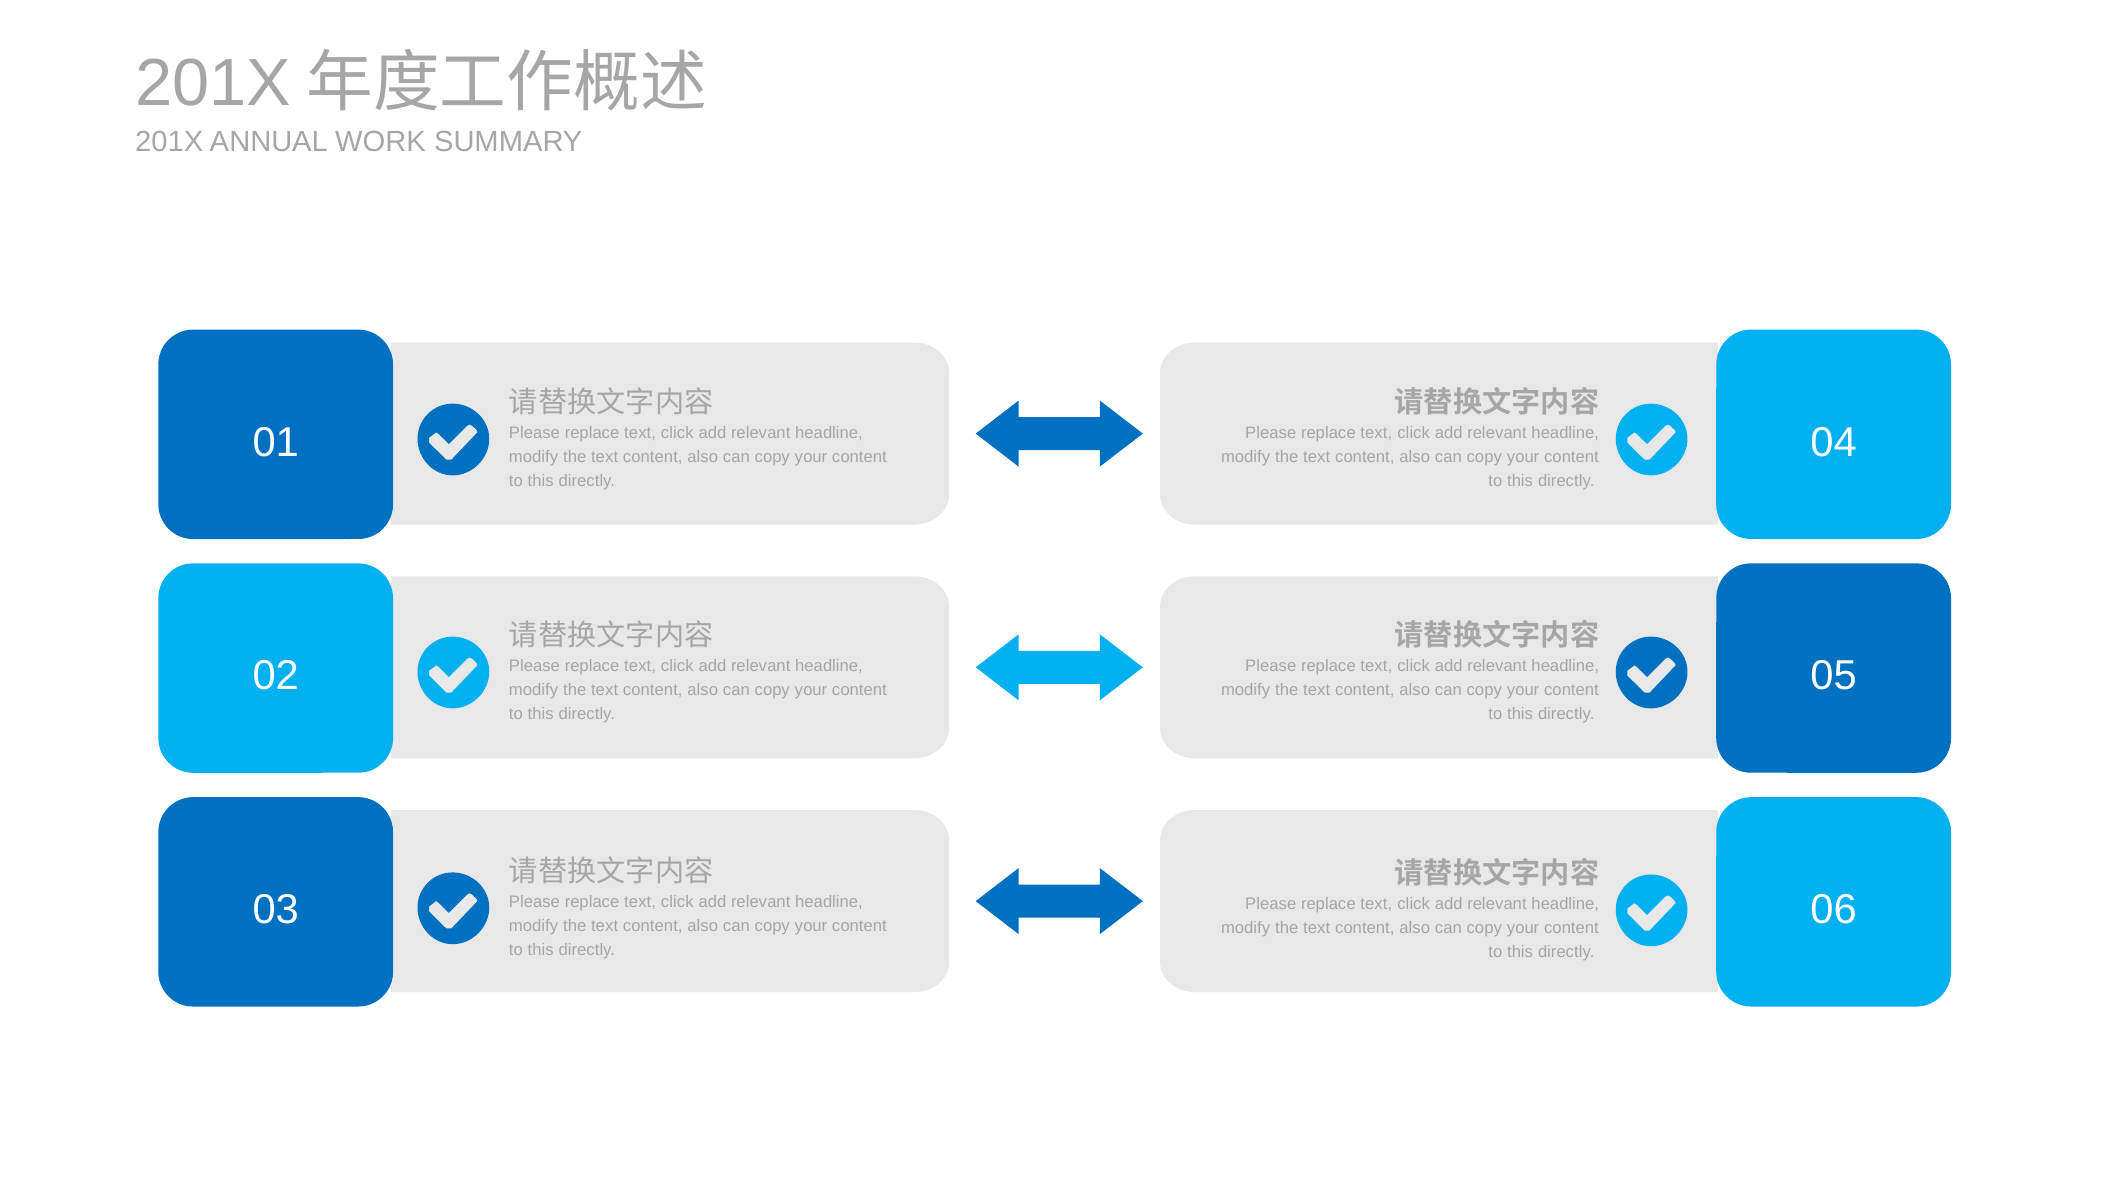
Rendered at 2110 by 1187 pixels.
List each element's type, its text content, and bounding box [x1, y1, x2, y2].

text_box 请替换文字内容 Please replace text, click add relevant headline, modify the text content, also can copy your content to this directly. [1211, 376, 1600, 490]
text_box [417, 872, 490, 945]
text_box 201X ANNUAL WORK SUMMARY [135, 122, 596, 158]
text_box [1158, 341, 1720, 526]
text_box 请替换文字内容 Please replace text, click add relevant headline, modify the text content, also can copy your content to this directly. [508, 844, 897, 959]
text_box 02 [157, 562, 395, 774]
text_box [390, 341, 951, 526]
text_box 请替换文字内容 Please replace text, click add relevant headline, modify the text content, also can copy your content to this directly. [1211, 847, 1600, 961]
text_box 03 [157, 796, 395, 1008]
text_box [390, 809, 951, 994]
text_box [974, 632, 1145, 703]
text_box 请替换文字内容 Please replace text, click add relevant headline, modify the text content, also can copy your content to this directly. [508, 376, 897, 490]
text_box [1158, 575, 1720, 760]
text_box [417, 636, 490, 709]
text_box 请替换文字内容 Please replace text, click add relevant headline, modify the text content, also can copy your content to this directly. [1211, 609, 1600, 723]
text_box 05 [1715, 562, 1953, 774]
text_box [1615, 874, 1688, 947]
text_box 04 [1715, 328, 1953, 541]
text_box [974, 865, 1145, 937]
text_box 请替换文字内容 Please replace text, click add relevant headline, modify the text content, also can copy your content to this directly. [508, 609, 897, 723]
text_box 01 [157, 328, 395, 541]
text_box [1615, 403, 1688, 476]
text_box [417, 403, 490, 476]
text_box [390, 575, 951, 760]
text_box 06 [1715, 796, 1953, 1008]
text_box [974, 398, 1145, 469]
text_box [1158, 809, 1720, 994]
text_box [1615, 636, 1688, 709]
text_box 201X年度工作概述 [135, 38, 783, 119]
